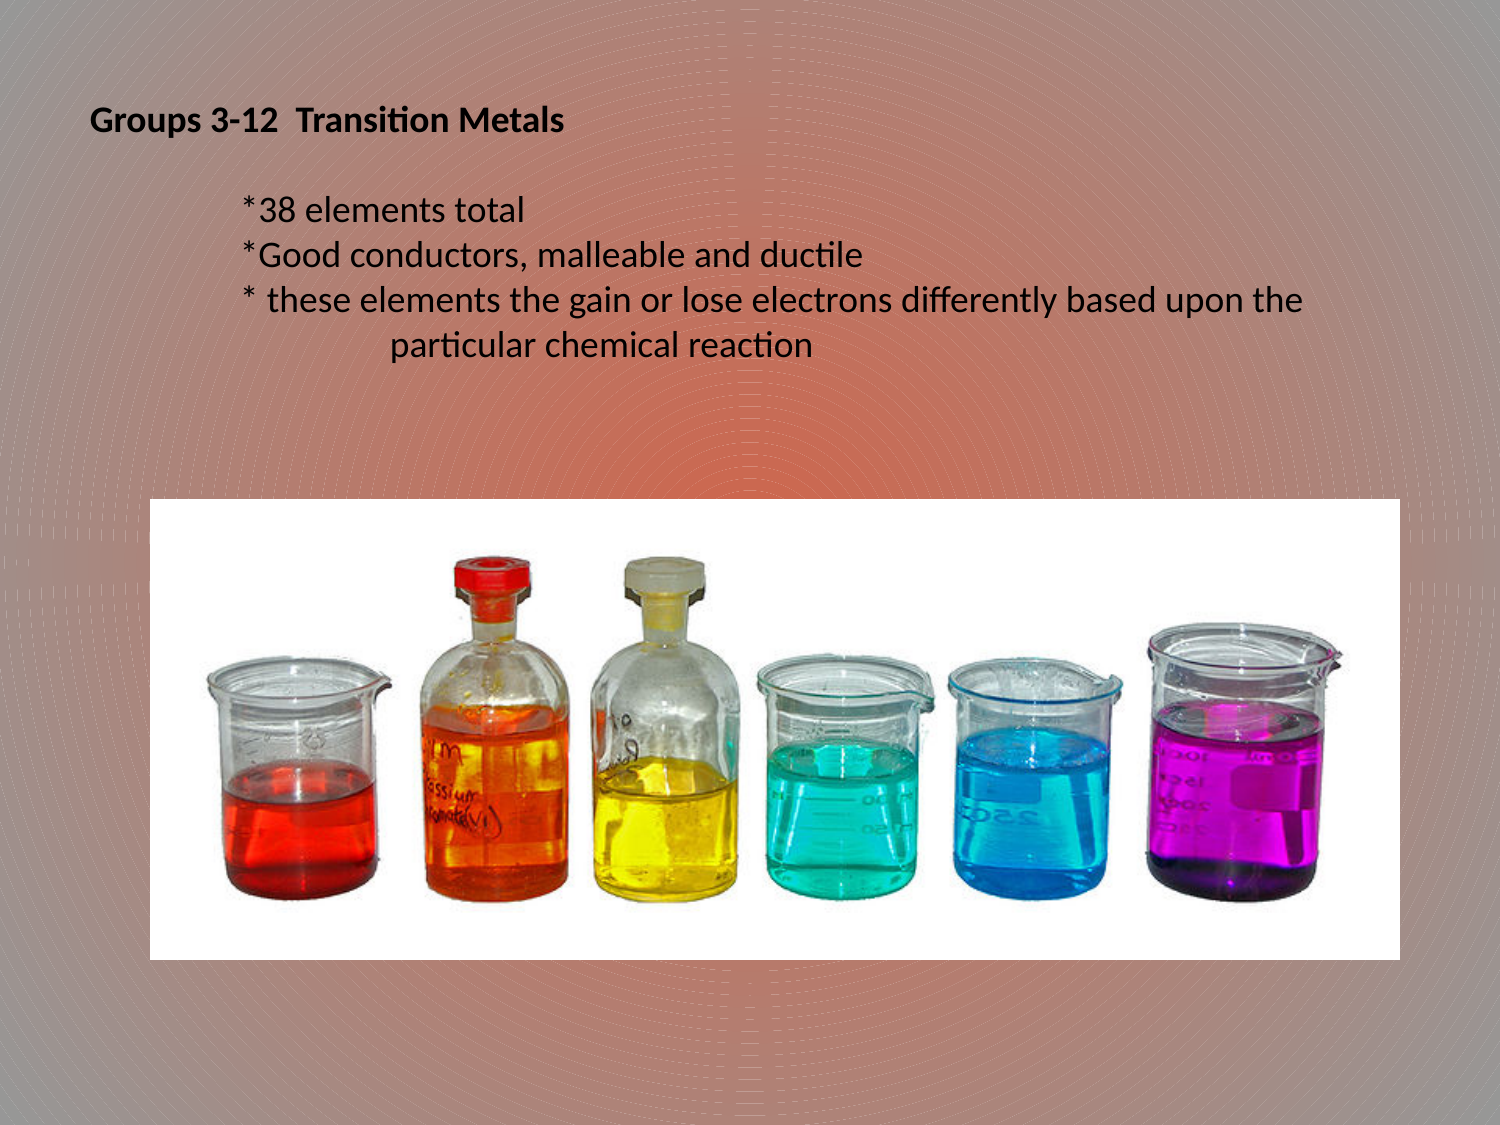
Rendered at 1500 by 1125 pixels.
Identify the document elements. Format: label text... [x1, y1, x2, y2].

picture [149, 499, 1401, 960]
text_box Groups 3-12 Transition Metals *38 elements total *Good conductors, malleable and ductile * these elements the gain or lose electrons differently based upon the particular chemical reaction [74, 87, 1413, 418]
